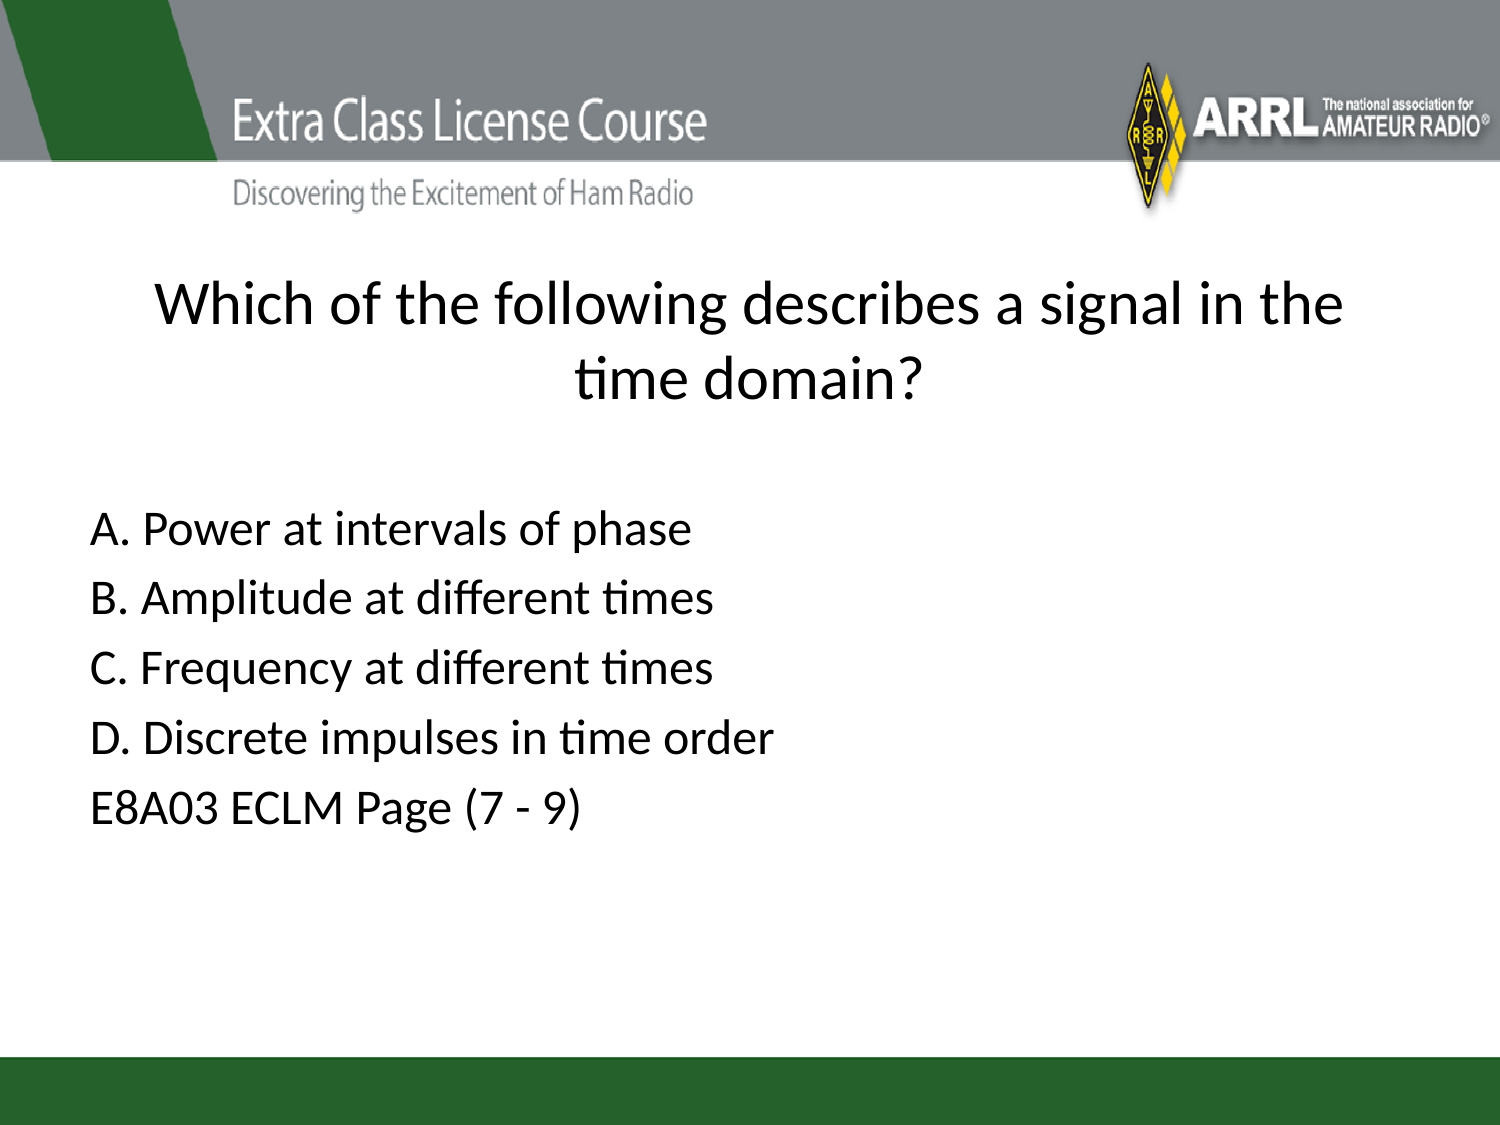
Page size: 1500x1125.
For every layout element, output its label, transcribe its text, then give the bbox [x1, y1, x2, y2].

list A. Power at intervals of phase B. Amplitude at different times C. Frequency at different times D. Discrete impulses in time order E8A03 ECLM Page (7 - 9) [75, 487, 1425, 1005]
picture [0, 0, 1500, 1125]
title Which of the following describes a signal in the time domain? [75, 254, 1425, 435]
